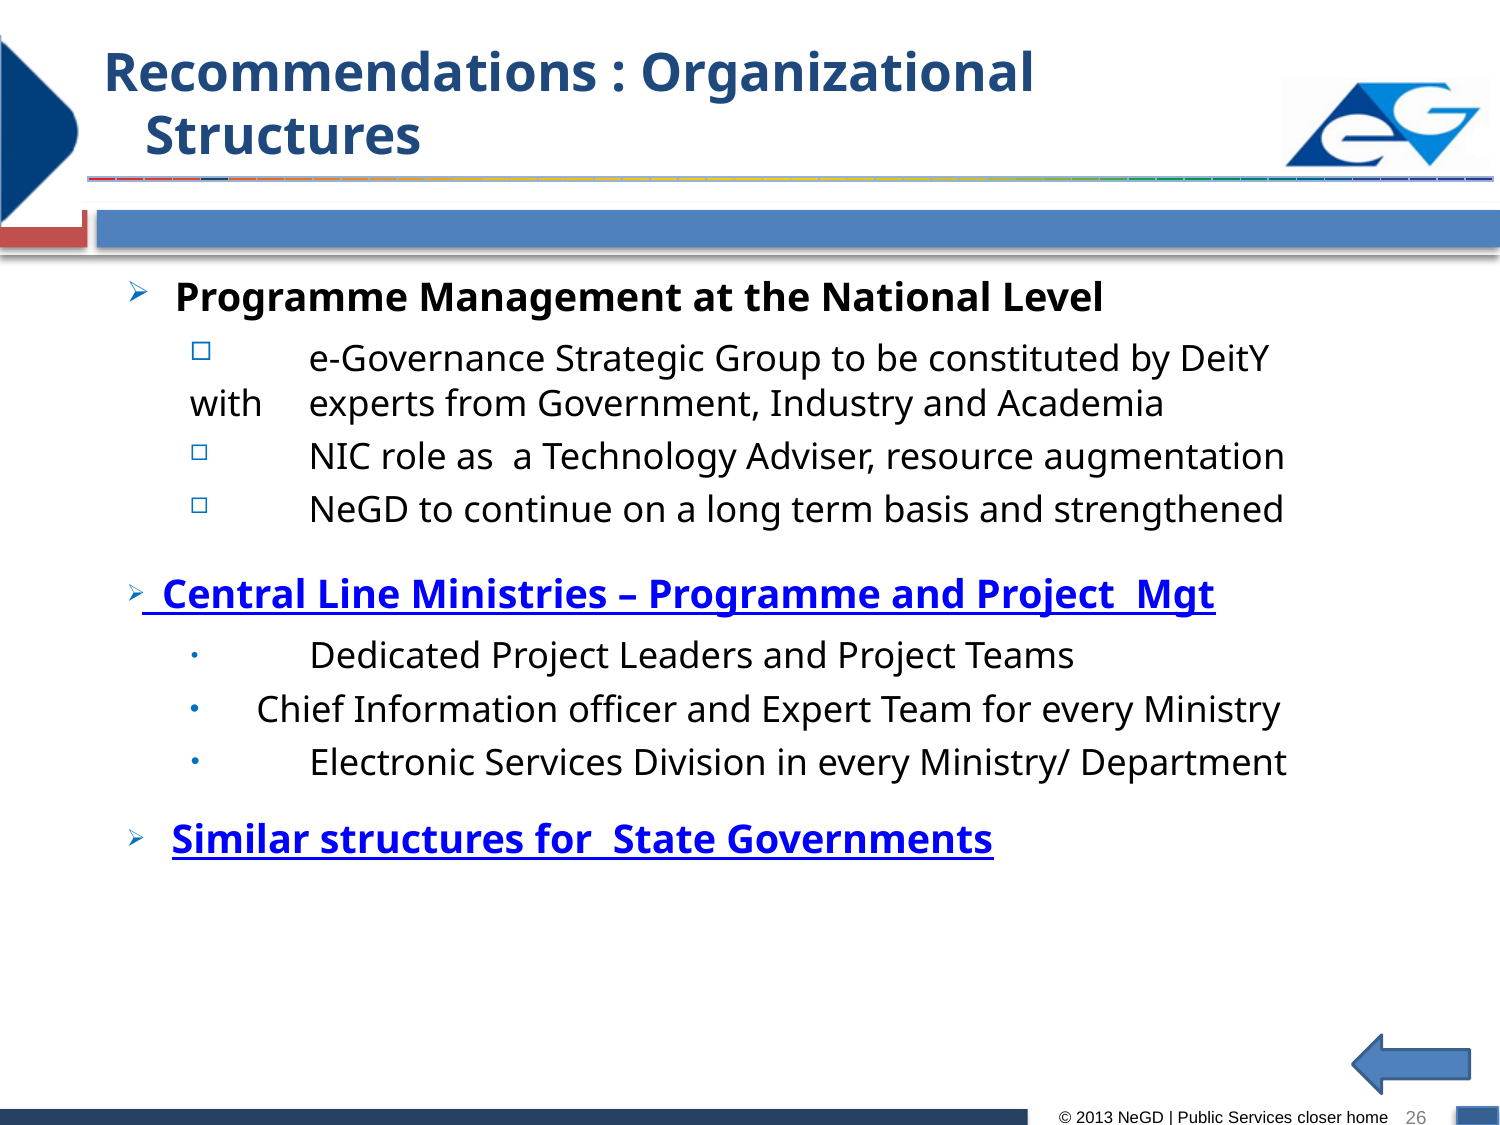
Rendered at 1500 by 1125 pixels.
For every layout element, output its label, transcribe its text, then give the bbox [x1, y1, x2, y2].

text_box [1351, 1033, 1472, 1095]
picture [1338, 77, 1491, 172]
list Programme Management at the National Level e-Governance Strategic Group to be constituted by DeitY with experts from Government, Industry and Academia NIC role as a Technology Adviser, resource augmentation NeGD to continue on a long term basis and strengthened Central Line Ministries – Programme and Project Mgt Dedicated Project Leaders and Project Teams Chief Information officer and Expert Team for every Ministry Electronic Services Division in every Ministry/ Department Similar structures for State Governments [112, 210, 1338, 1035]
picture [0, 35, 82, 227]
list Recommendations : Organizational Structures [88, 0, 1338, 201]
